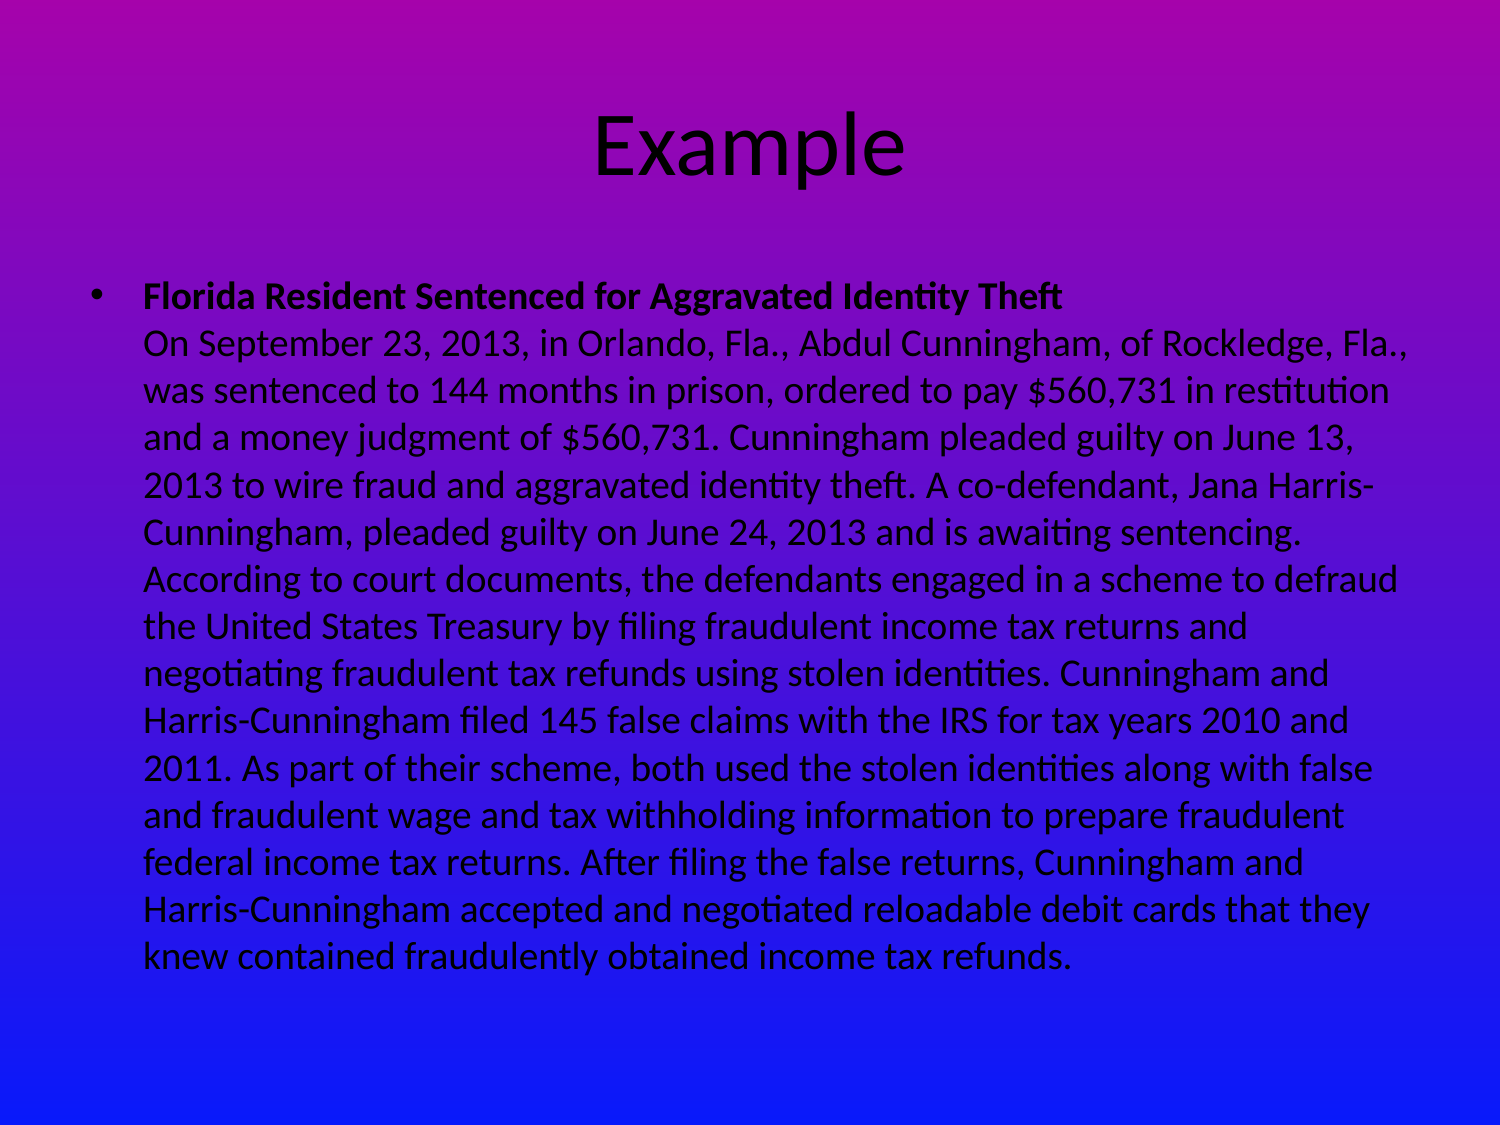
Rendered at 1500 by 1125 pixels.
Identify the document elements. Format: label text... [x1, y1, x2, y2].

list Florida Resident Sentenced for Aggravated Identity Theft On September 23, 2013, in Orlando, Fla., Abdul Cunningham, of Rockledge, Fla., was sentenced to 144 months in prison, ordered to pay $560,731 in restitution and a money judgment of $560,731. Cunningham pleaded guilty on June 13, 2013 to wire fraud and aggravated identity theft. A co-defendant, Jana Harris-Cunningham, pleaded guilty on June 24, 2013 and is awaiting sentencing. According to court documents, the defendants engaged in a scheme to defraud the United States Treasury by filing fraudulent income tax returns and negotiating fraudulent tax refunds using stolen identities. Cunningham and Harris-Cunningham filed 145 false claims with the IRS for tax years 2010 and 2011. As part of their scheme, both used the stolen identities along with false and fraudulent wage and tax withholding information to prepare fraudulent federal income tax returns. After filing the false returns, Cunningham and Harris-Cunningham accepted and negotiated reloadable debit cards that they knew contained fraudulently obtained income tax refunds. [75, 262, 1425, 1005]
title Example [75, 45, 1425, 233]
